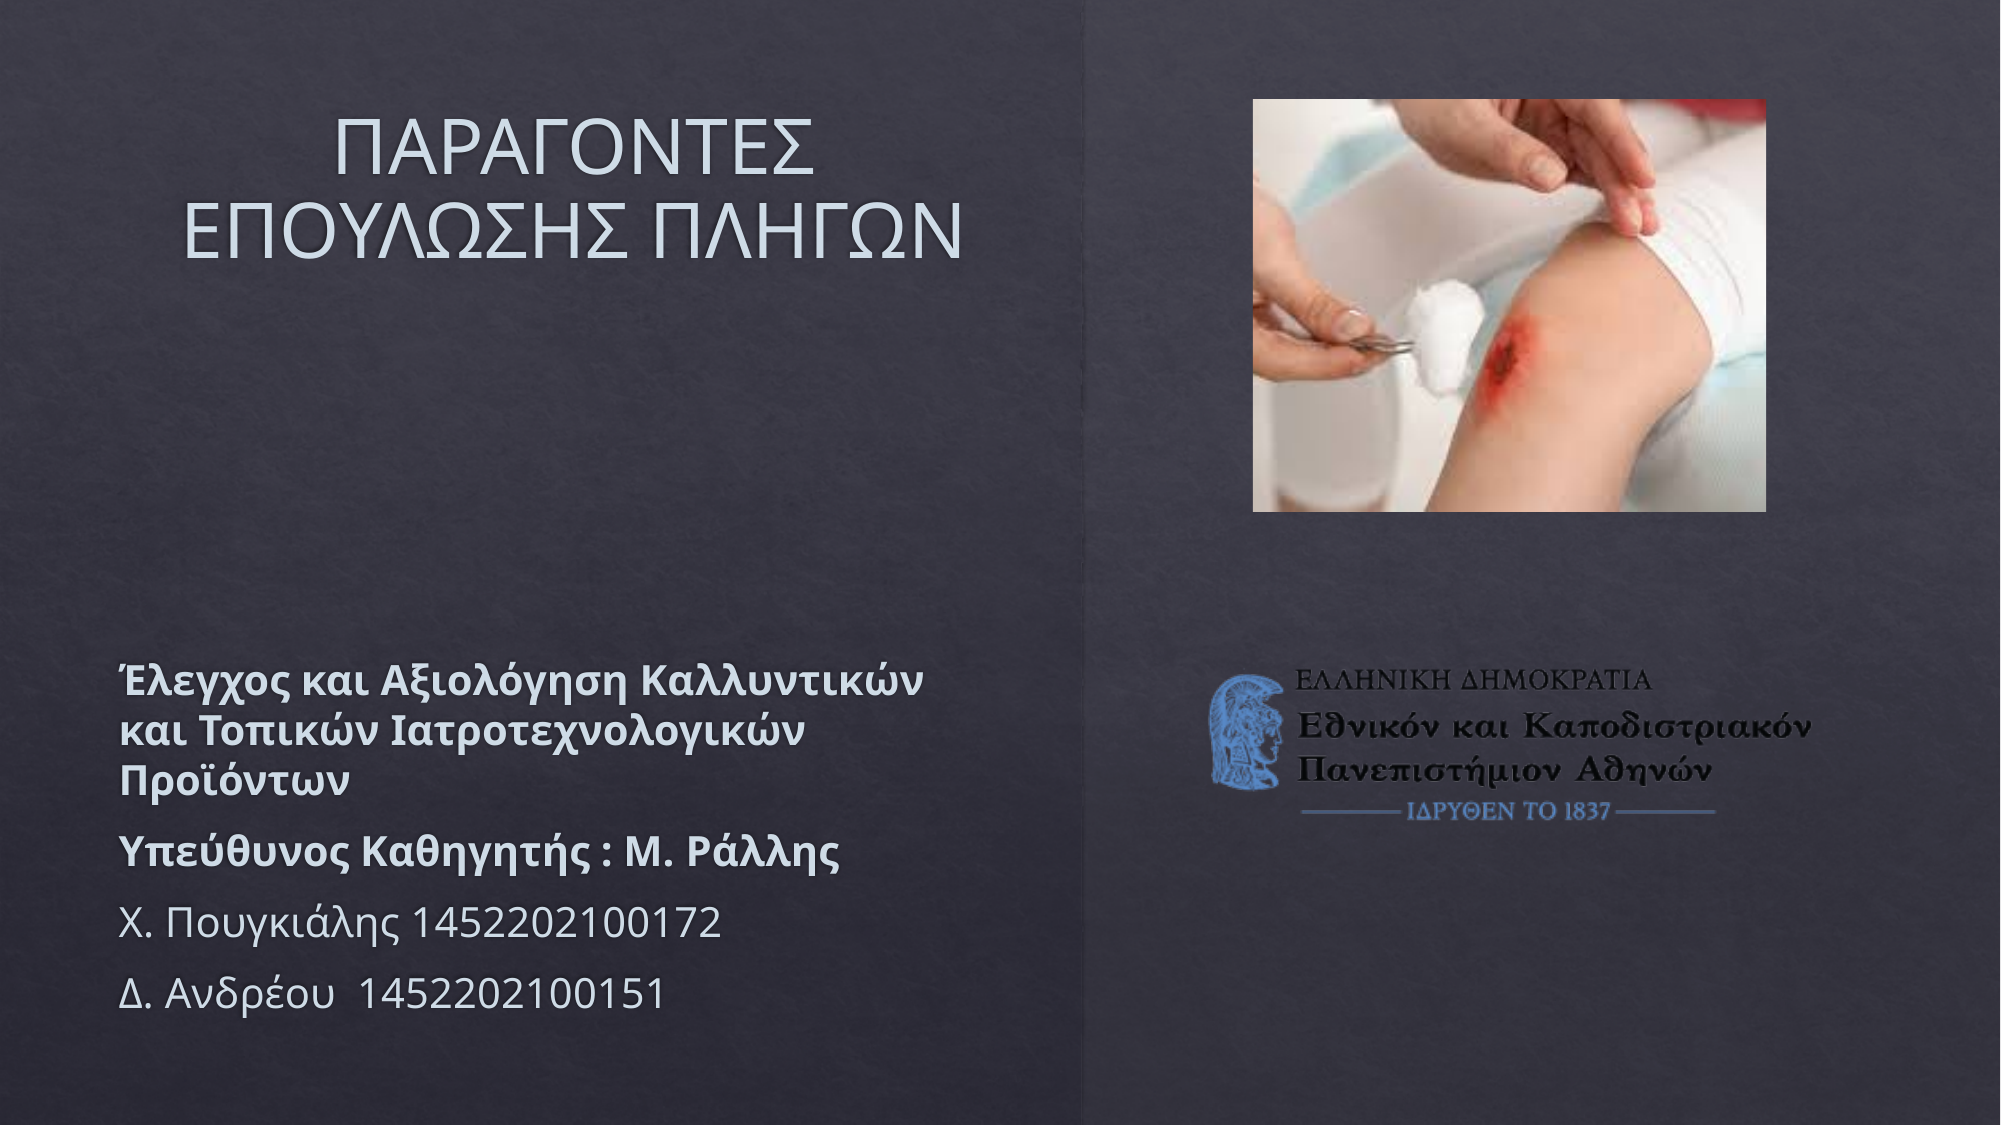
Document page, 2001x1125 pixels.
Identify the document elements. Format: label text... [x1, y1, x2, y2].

subtitle Έλεγχος και Αξιολόγηση Καλλυντικών και Τοπικών Ιατροτεχνολογικών Προϊόντων Υπεύθυνος Καθηγητής : Μ. Ράλλης Χ. Πουγκιάλης 1452202100172 Δ. Ανδρέου 1452202100151 [103, 646, 952, 1125]
picture [1080, 0, 2000, 1125]
title ΠΑΡΑΓΟΝΤΕΣ ΕΠΟΥΛΩΣΗΣ ΠΛΗΓΩΝ [149, 99, 998, 284]
